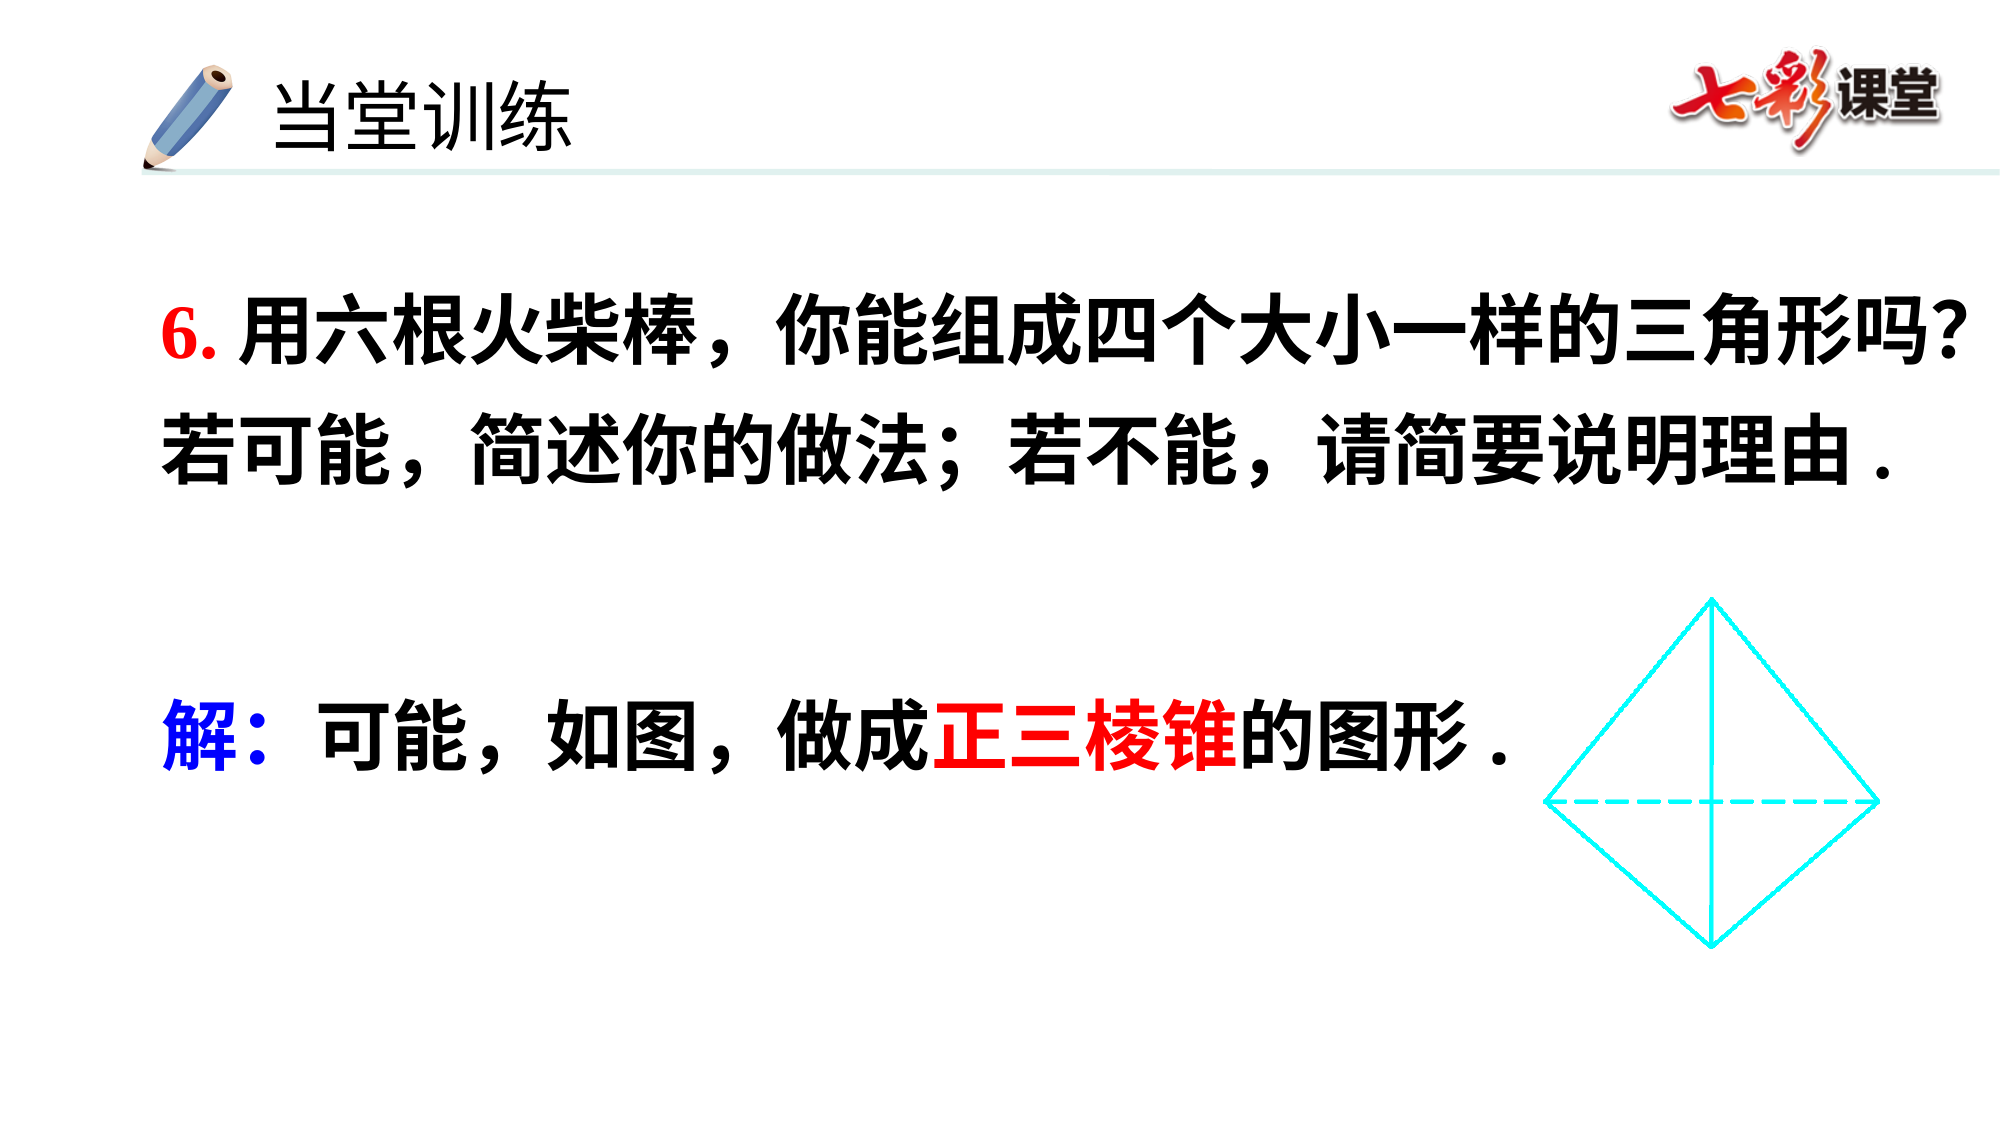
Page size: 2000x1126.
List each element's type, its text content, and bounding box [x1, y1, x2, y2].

text_box 解：可能，如图，做成正三棱锥的图形. [140, 668, 1520, 790]
text_box 6.用六根火柴棒，你能组成四个大小一样的三角形吗？若可能，简述你的做法；若不能，请简要说明理由. [140, 243, 1971, 504]
picture [1542, 597, 1881, 949]
picture [1666, 42, 1948, 157]
picture [133, 42, 242, 195]
